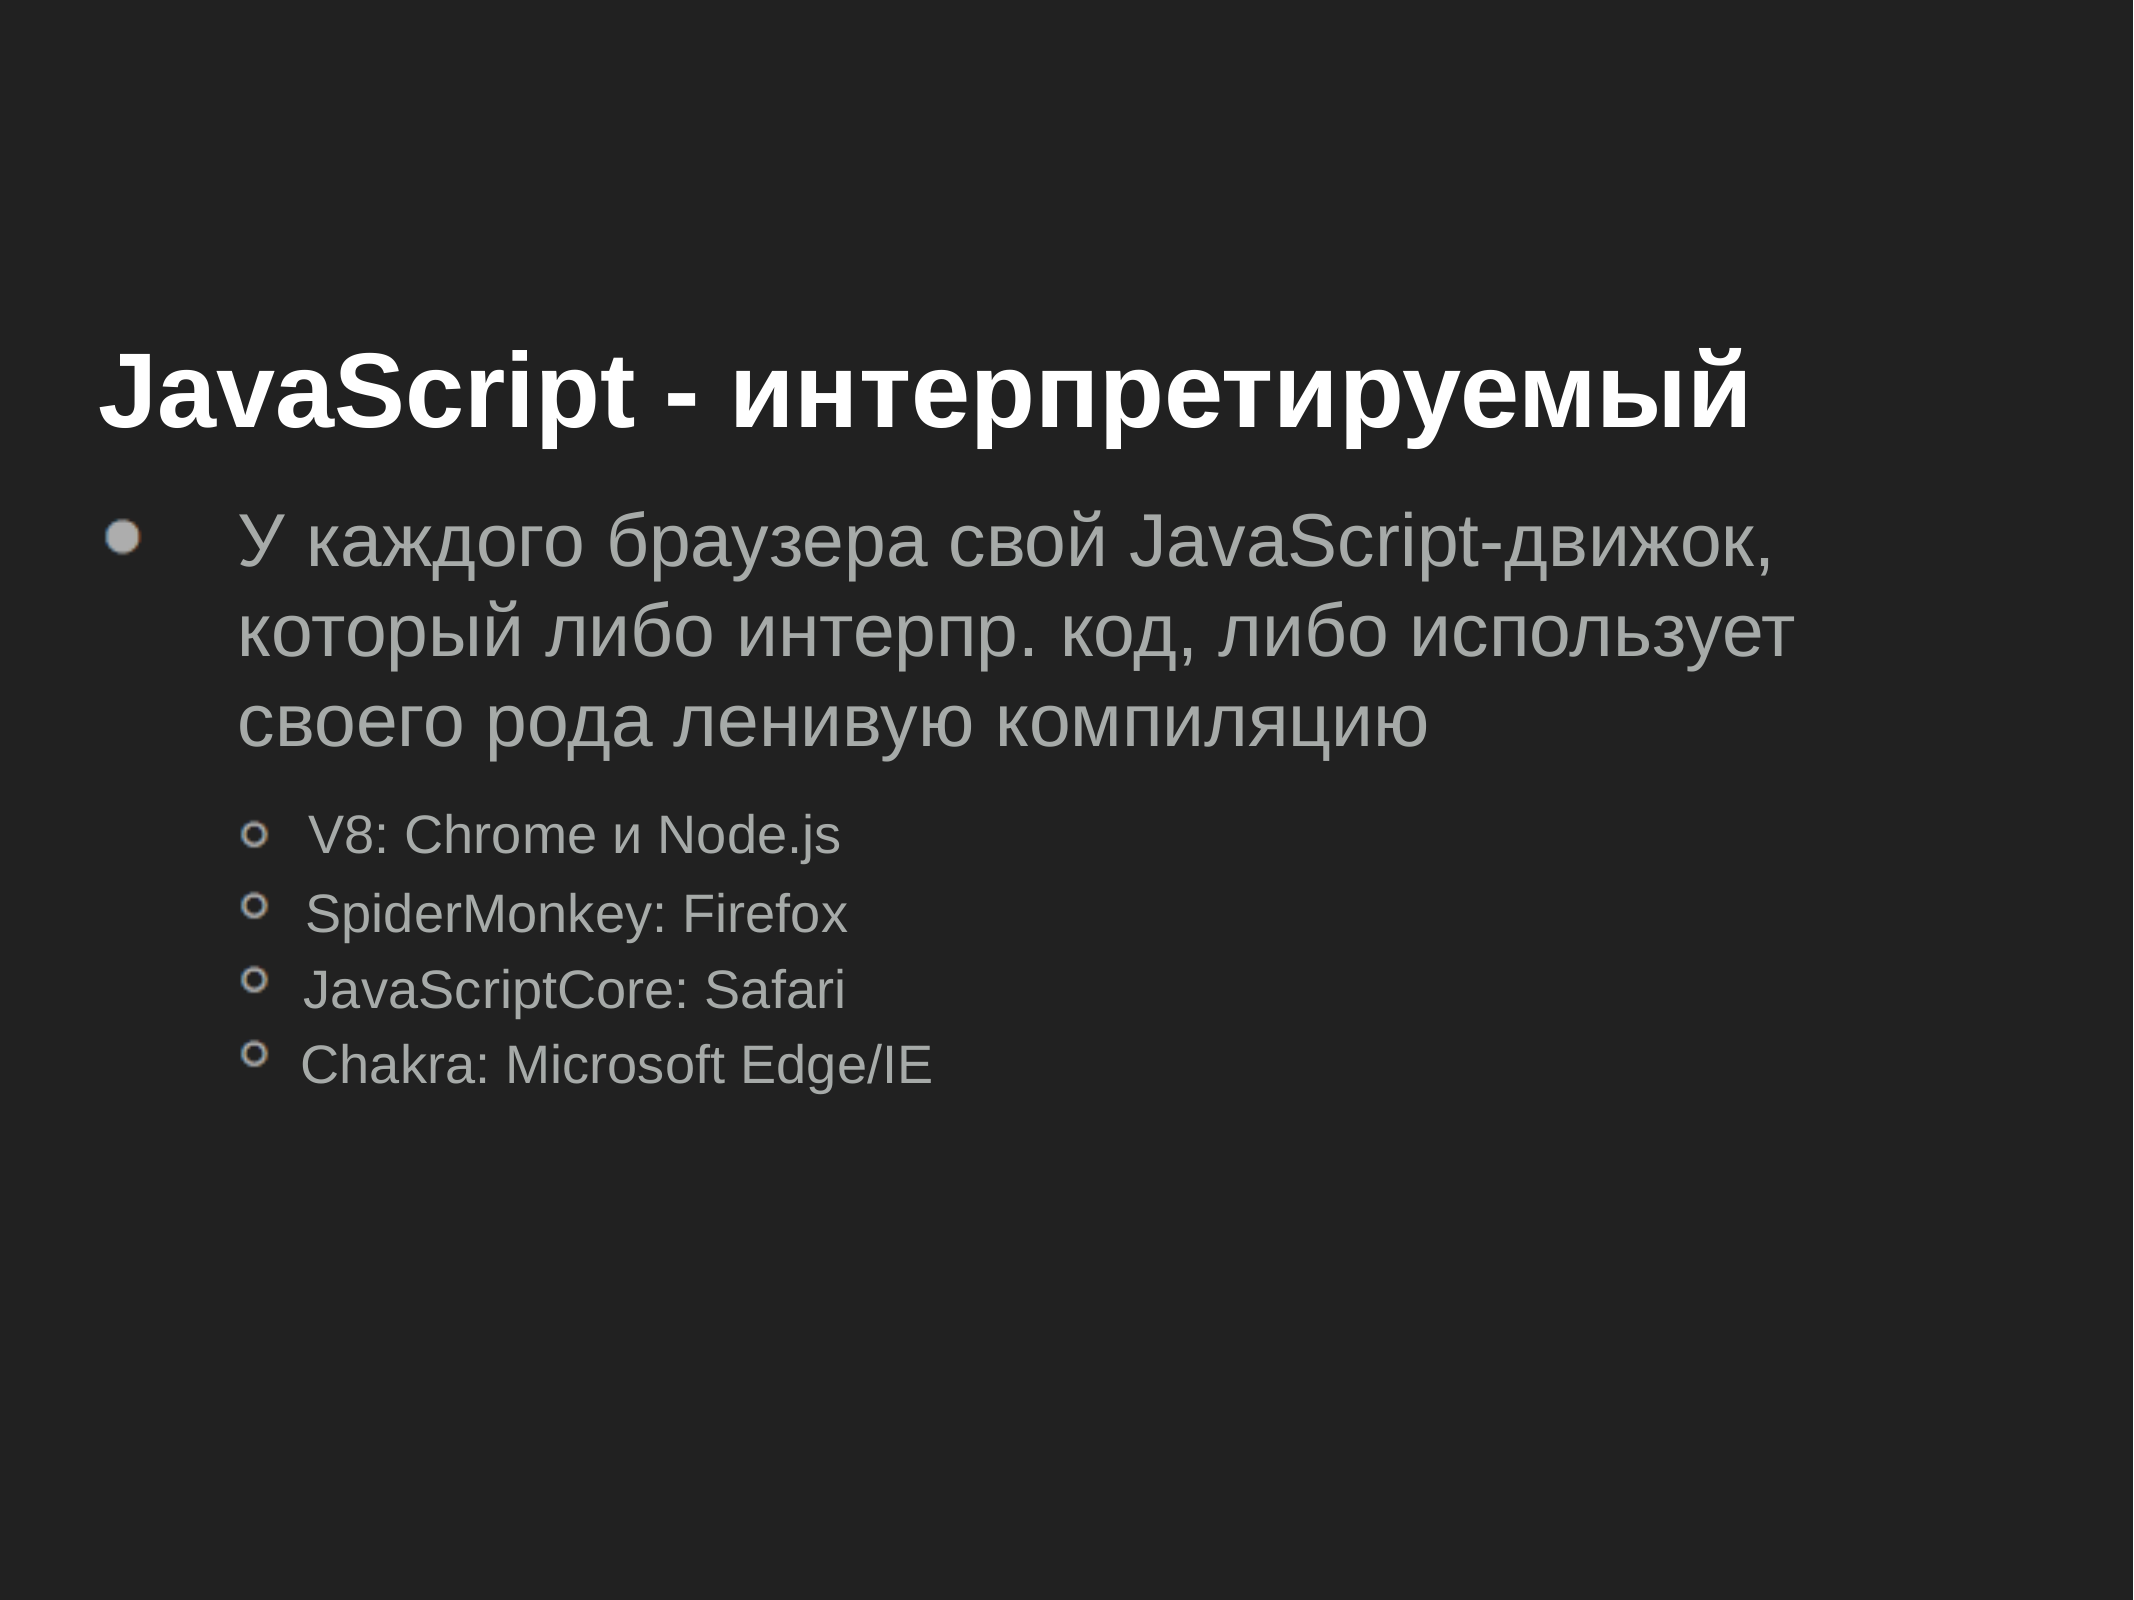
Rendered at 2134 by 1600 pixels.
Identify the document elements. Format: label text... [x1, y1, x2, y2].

picture [52, 792, 302, 1100]
picture [0, 472, 181, 663]
text_box У каждого браузера свой JavaScript-движок, который либо интерпр. код, либо использует своего рода ленивую компиляцию [229, 482, 1827, 770]
text_box V8: Chrome и Node.js [299, 777, 851, 856]
text_box SpiderMonkey: Firefox [302, 856, 858, 952]
text_box JavaScript - интерпретируемый [90, 312, 1763, 457]
text_box JavaScriptCore: Safari [302, 932, 856, 1007]
text_box Chakra: Microsoft Edge/IE [292, 1007, 943, 1103]
